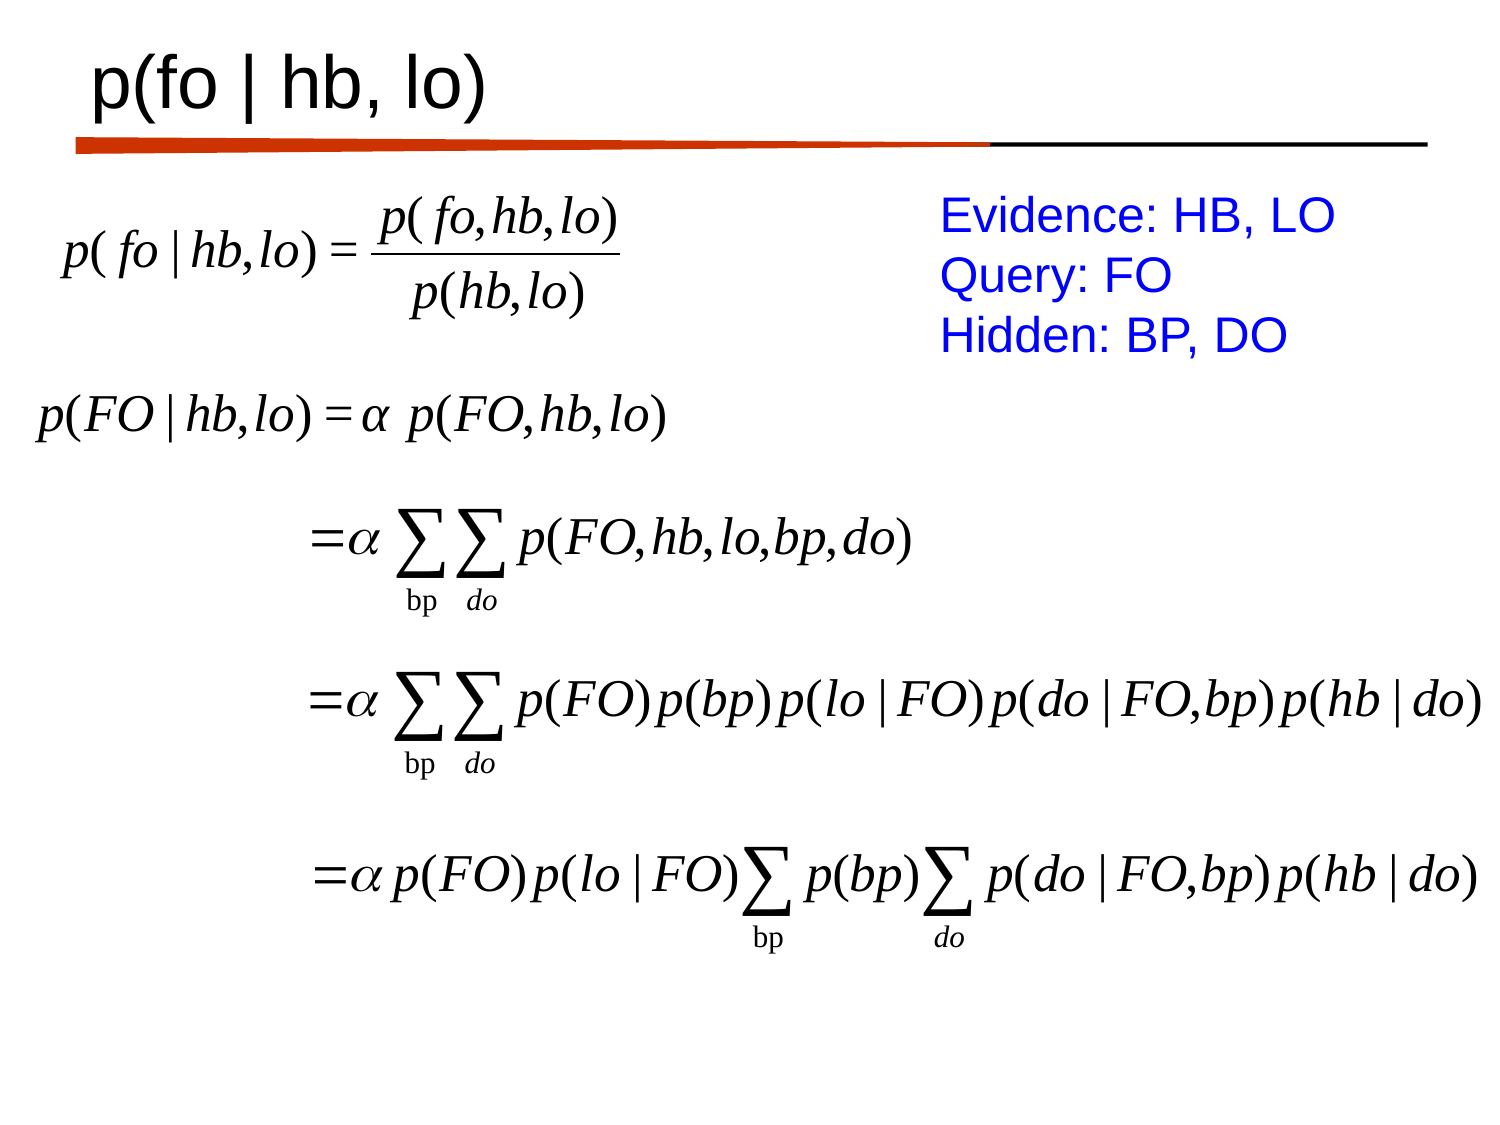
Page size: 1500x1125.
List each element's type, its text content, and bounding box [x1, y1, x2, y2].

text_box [297, 658, 1488, 788]
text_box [49, 187, 627, 326]
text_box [302, 833, 1484, 963]
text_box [24, 387, 674, 450]
text_box Evidence: HB, LO Query: FO Hidden: BP, DO [924, 174, 1450, 370]
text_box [299, 496, 918, 626]
title p(fo | hb, lo) [74, 24, 1426, 133]
